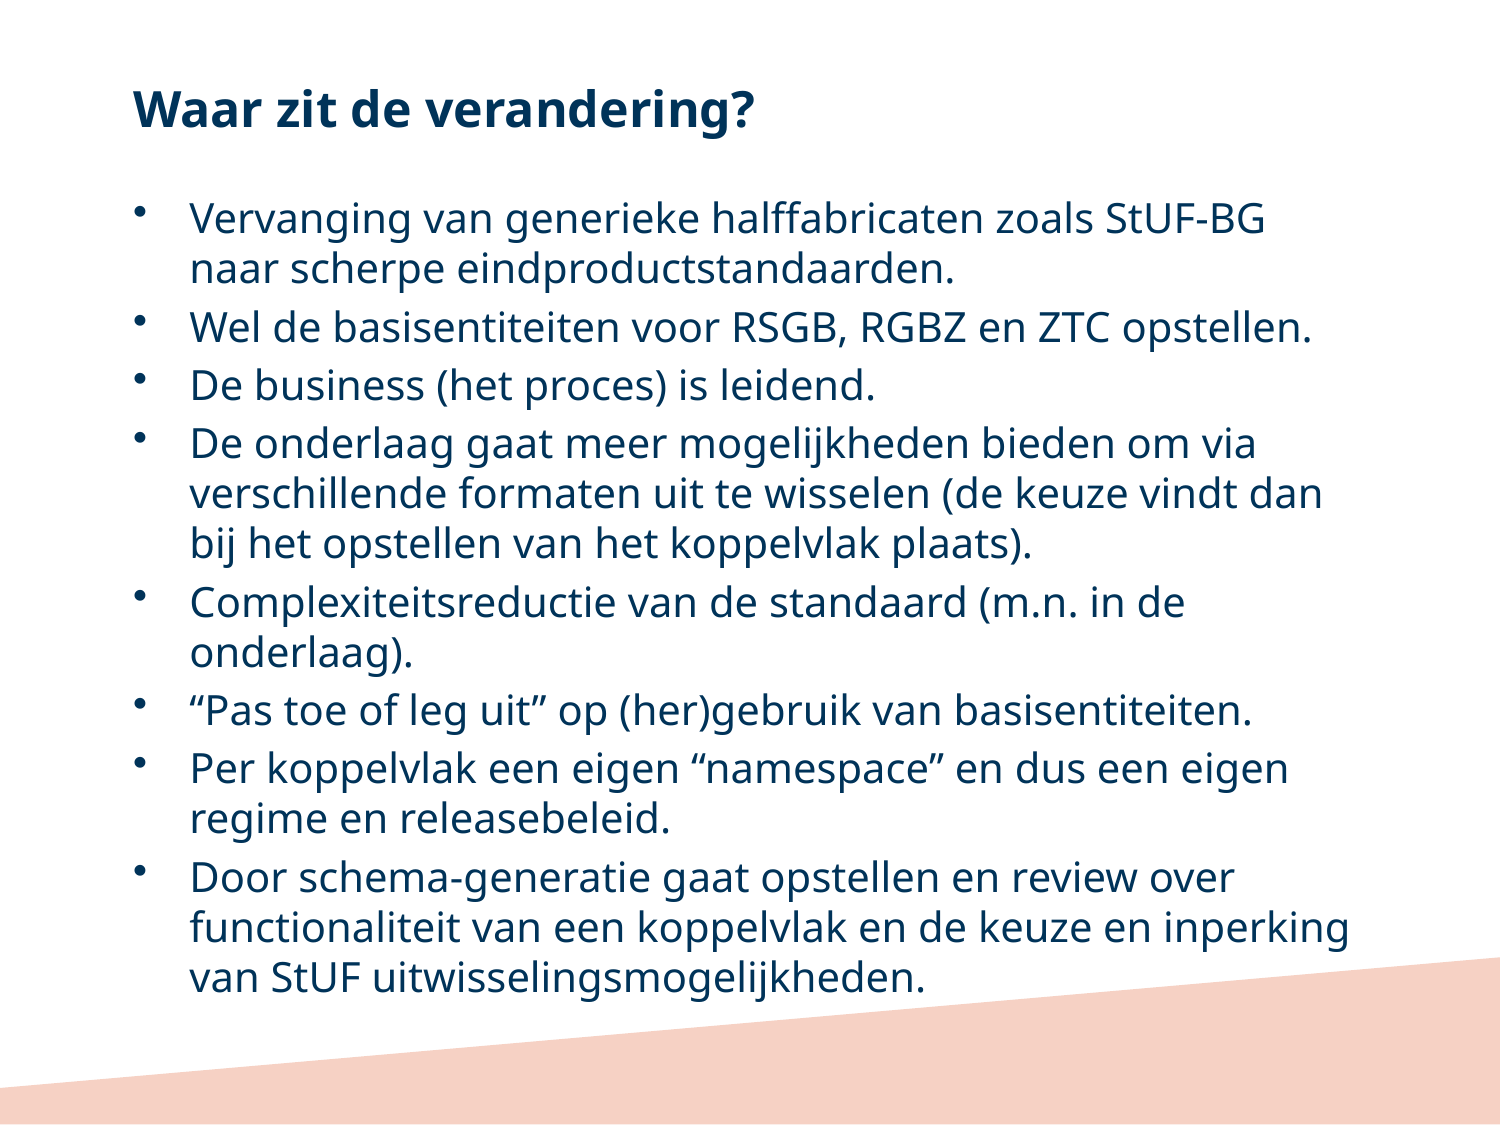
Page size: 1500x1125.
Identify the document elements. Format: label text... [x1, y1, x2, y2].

title Waar zit de verandering? [118, 42, 1382, 173]
list Vervanging van generieke halffabricaten zoals StUF-BG naar scherpe eindproductstandaarden. Wel de basisentiteiten voor RSGB, RGBZ en ZTC opstellen. De business (het proces) is leidend. De onderlaag gaat meer mogelijkheden bieden om via verschillende formaten uit te wisselen (de keuze vindt dan bij het opstellen van het koppelvlak plaats). Complexiteitsreductie van de standaard (m.n. in de onderlaag). “Pas toe of leg uit” op (her)gebruik van basisentiteiten. Per koppelvlak een eigen “namespace” en dus een eigen regime en releasebeleid. Door schema-generatie gaat opstellen en review over functionaliteit van een koppelvlak en de keuze en inperking van StUF uitwisselingsmogelijkheden. [118, 184, 1382, 941]
